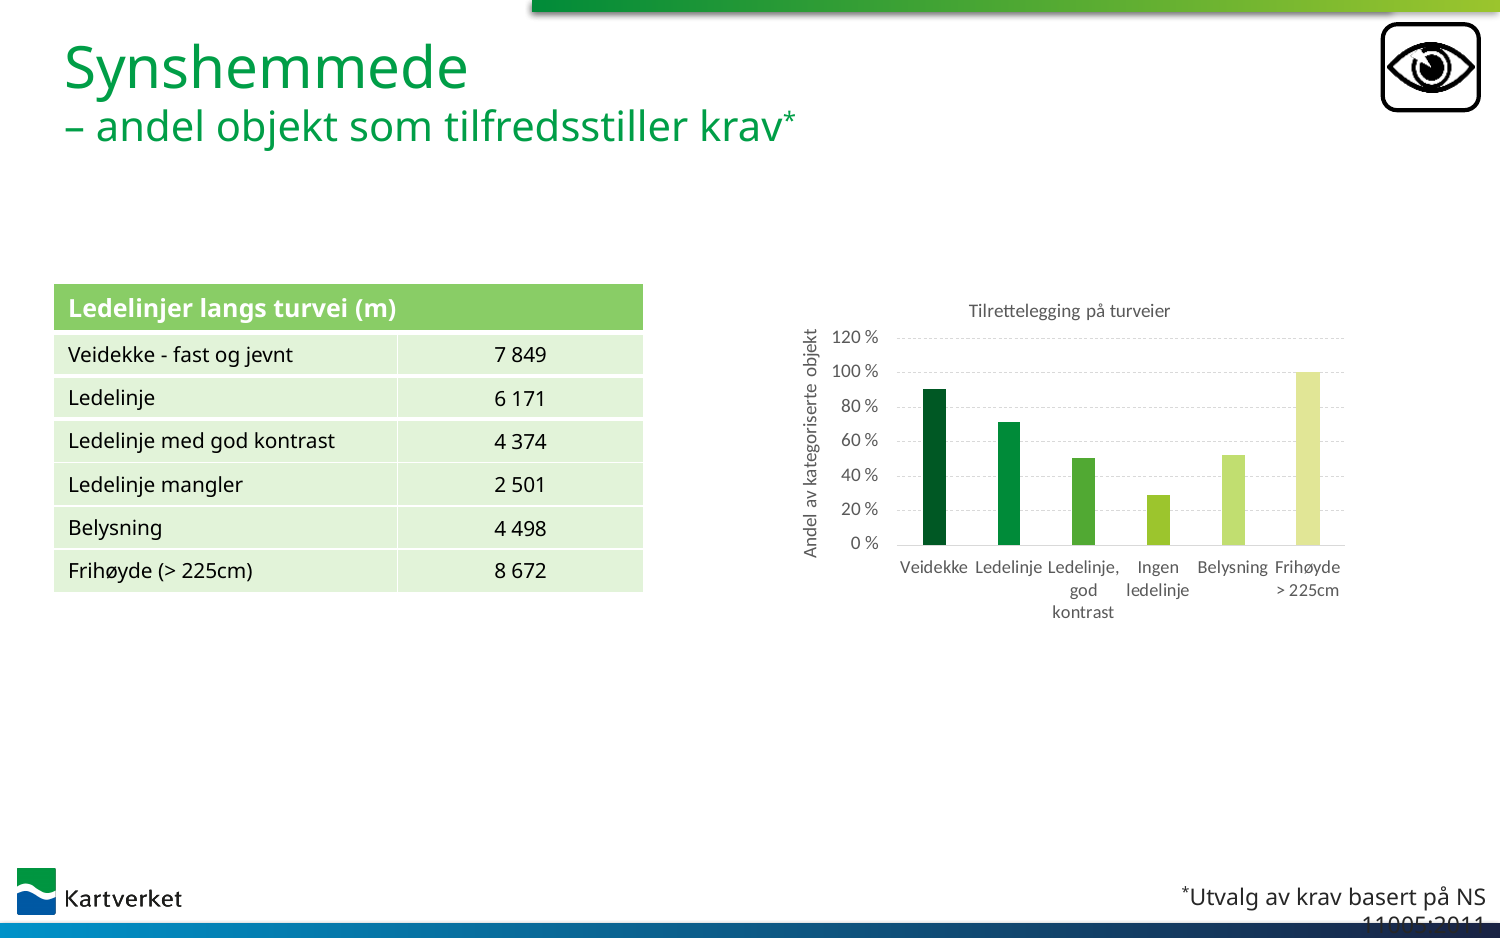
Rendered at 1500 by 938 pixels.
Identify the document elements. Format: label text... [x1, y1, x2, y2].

text_box *Utvalg av krav basert på NS 11005:2011 [1068, 873, 1500, 938]
table_header Ledelinjer langs turvei (m) [54, 284, 643, 330]
picture [791, 291, 1348, 630]
table_cell 7 849 [398, 335, 643, 374]
table_cell 2 501 [398, 463, 643, 505]
table_cell 4 498 [398, 507, 643, 548]
table_cell 4 374 [398, 421, 643, 462]
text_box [1382, 24, 1480, 111]
table_cell Veidekke - fast og jevnt [54, 335, 397, 374]
table_cell 6 171 [398, 378, 643, 417]
table_cell Ledelinje [54, 378, 397, 417]
text_box Synshemmede – andel objekt som tilfredsstiller krav* [49, 24, 1431, 158]
table_cell Ledelinje med god kontrast [54, 421, 397, 462]
table_cell 8 672 [398, 550, 643, 592]
table_cell Frihøyde (> 225cm) [54, 550, 397, 592]
table_cell Belysning [54, 507, 397, 548]
table_cell Ledelinje mangler [54, 463, 397, 505]
